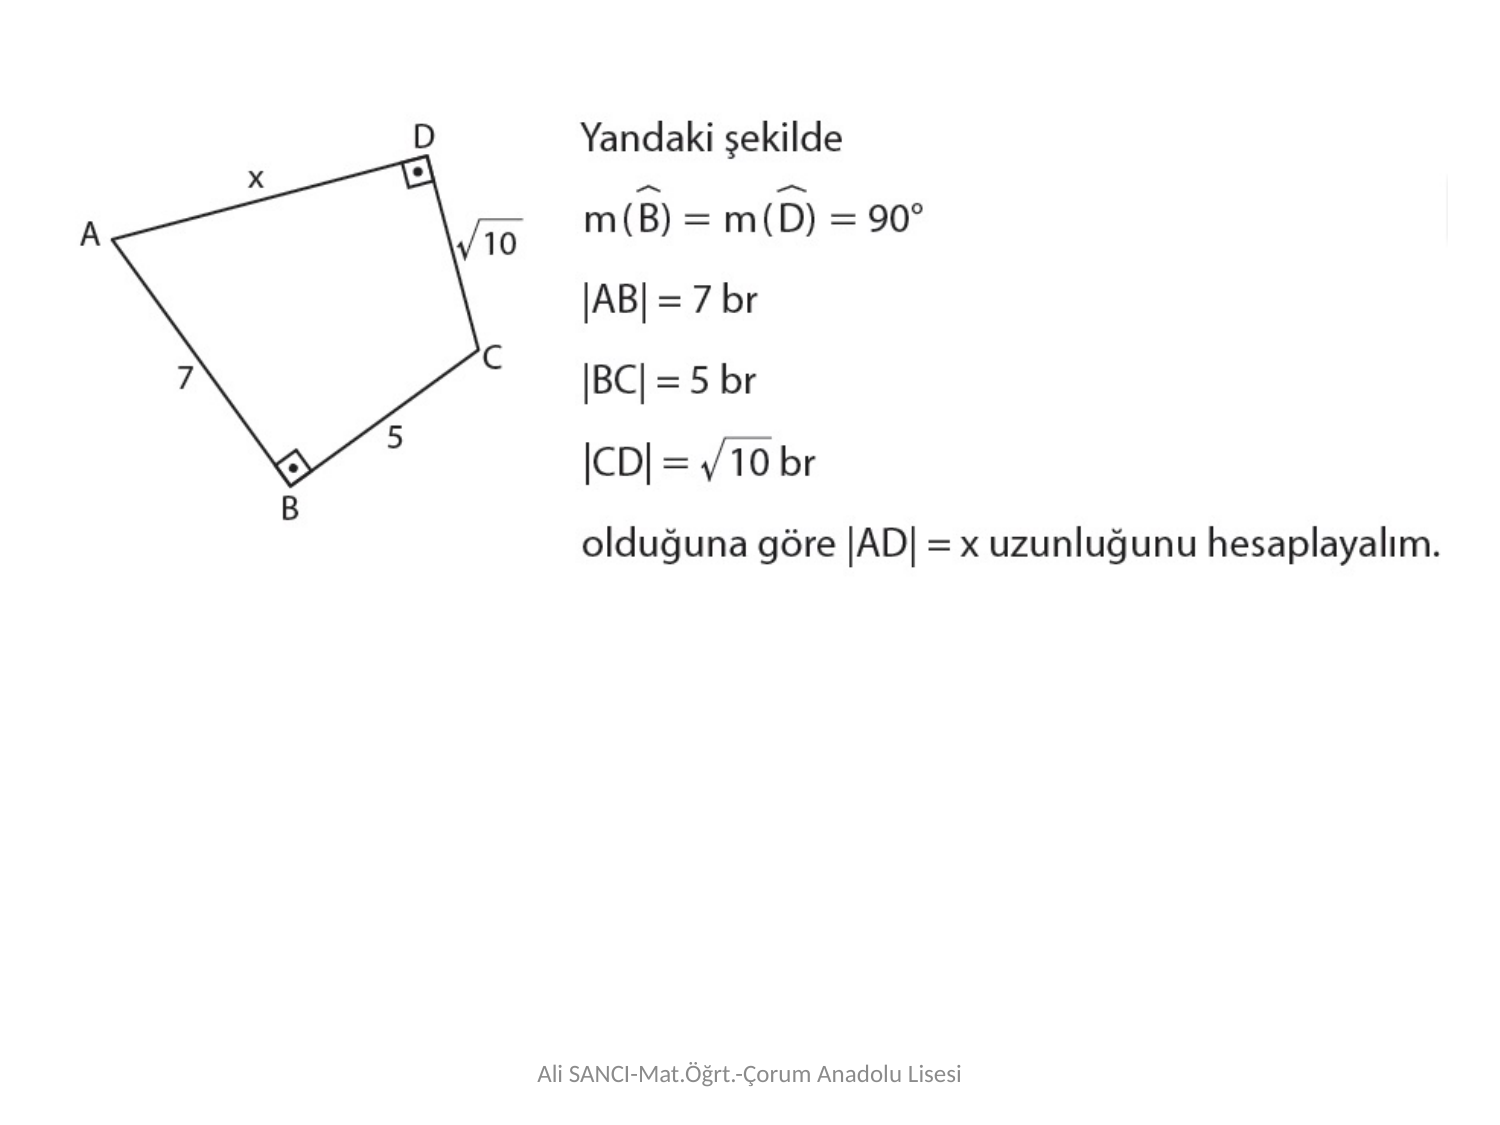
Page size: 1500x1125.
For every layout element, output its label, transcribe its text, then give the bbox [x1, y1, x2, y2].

footer Ali SANCI-Mat.Öğrt.-Çorum Anadolu Lisesi [512, 1042, 988, 1103]
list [64, 89, 1448, 599]
